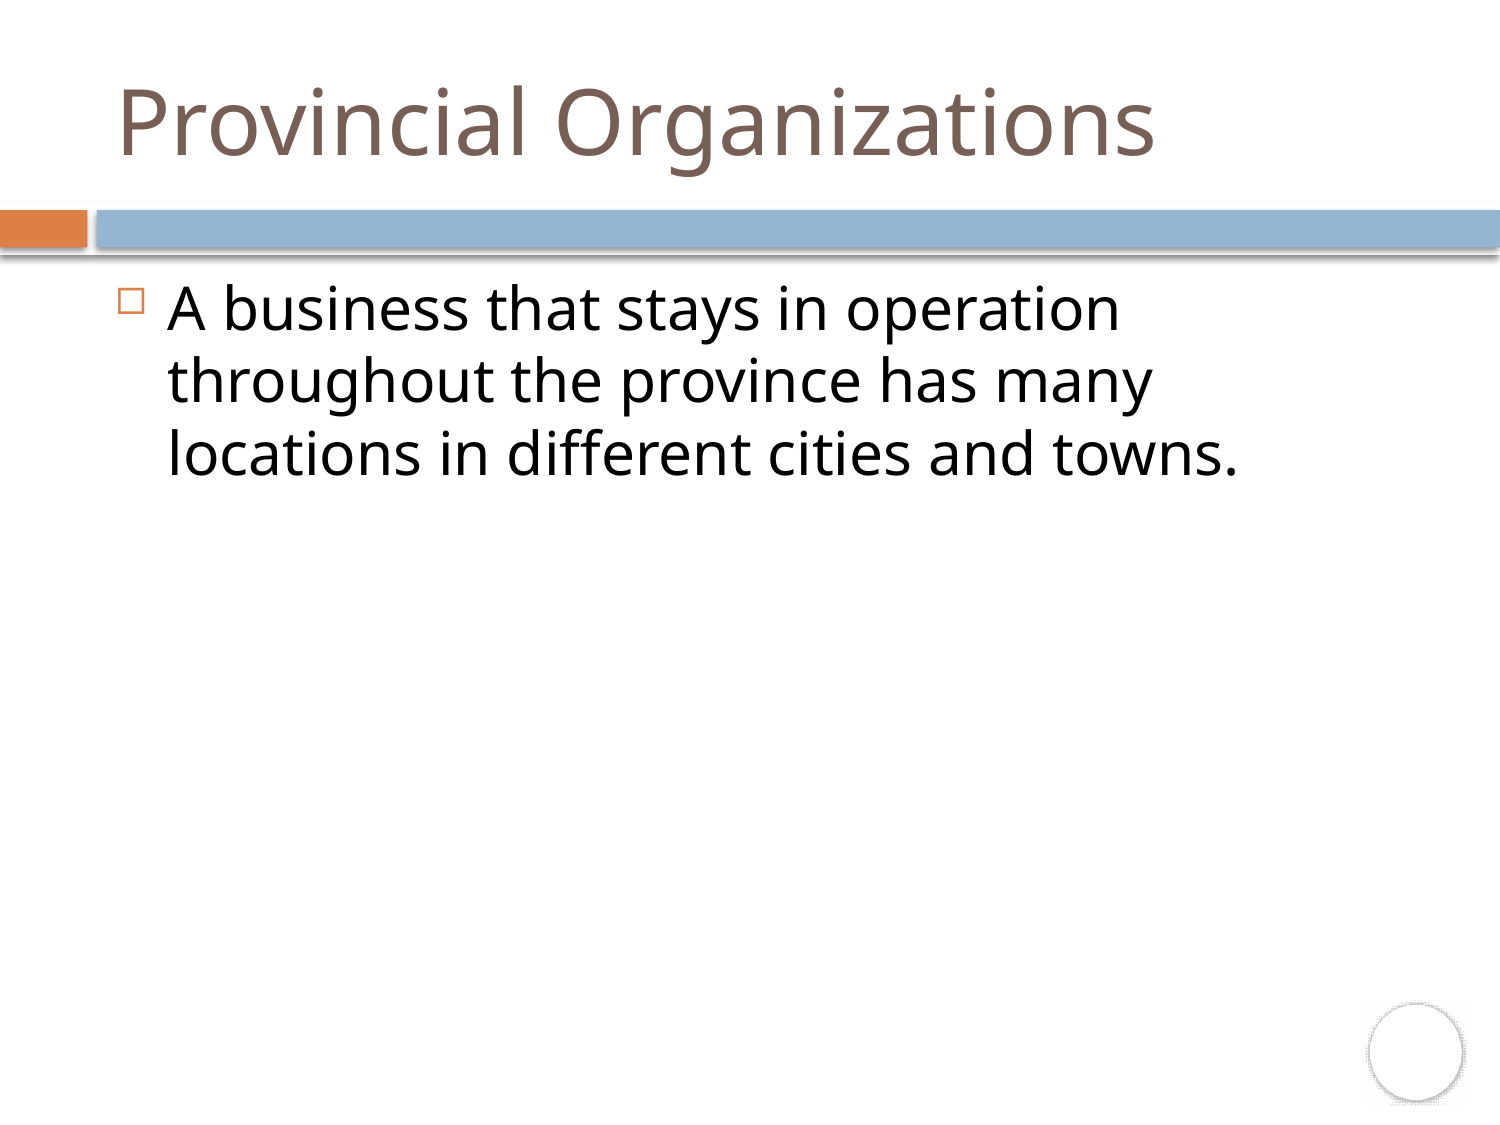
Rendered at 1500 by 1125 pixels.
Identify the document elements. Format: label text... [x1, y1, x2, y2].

picture [1362, 999, 1470, 1106]
list A business that stays in operation throughout the province has many locations in different cities and towns. [100, 262, 1438, 1000]
title Provincial Organizations [100, 37, 1438, 200]
